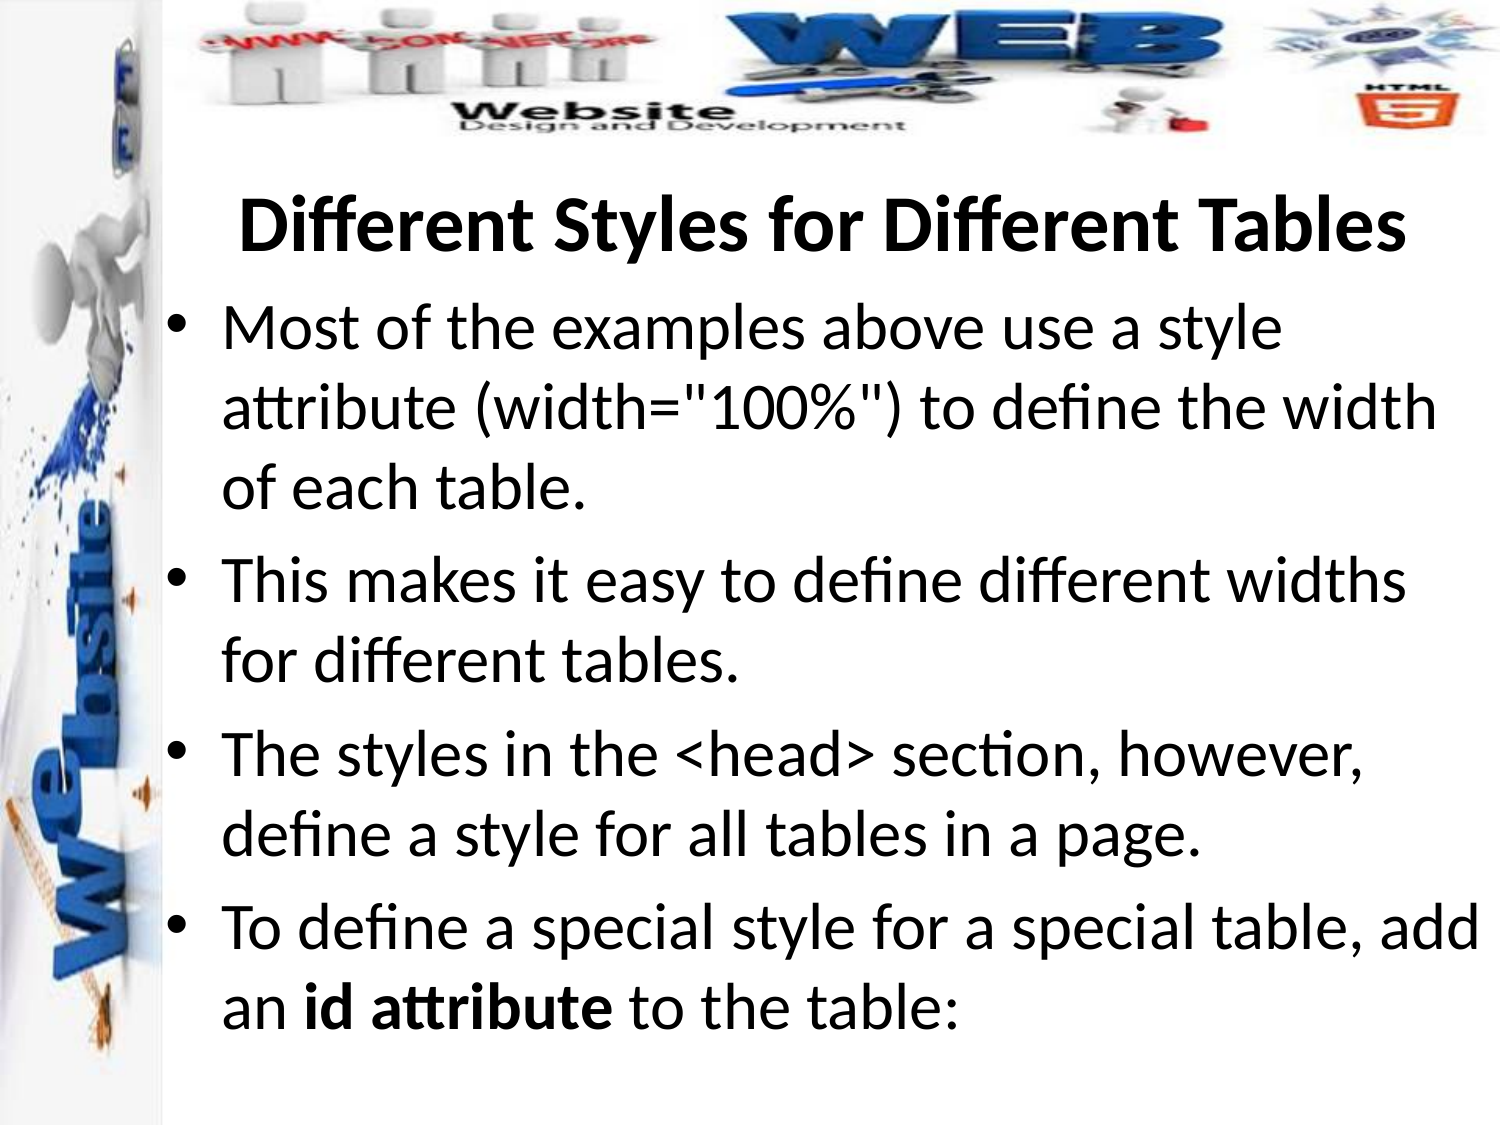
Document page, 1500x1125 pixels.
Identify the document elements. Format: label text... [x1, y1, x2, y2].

list Most of the examples above use a style attribute (width="100%") to define the width of each table. This makes it easy to define different widths for different tables. The styles in the <head> section, however, define a style for all tables in a page. To define a special style for a special table, add an id attribute to the table: [150, 275, 1500, 1125]
title Different Styles for Different Tables [148, 125, 1499, 313]
picture [0, 0, 1500, 1125]
